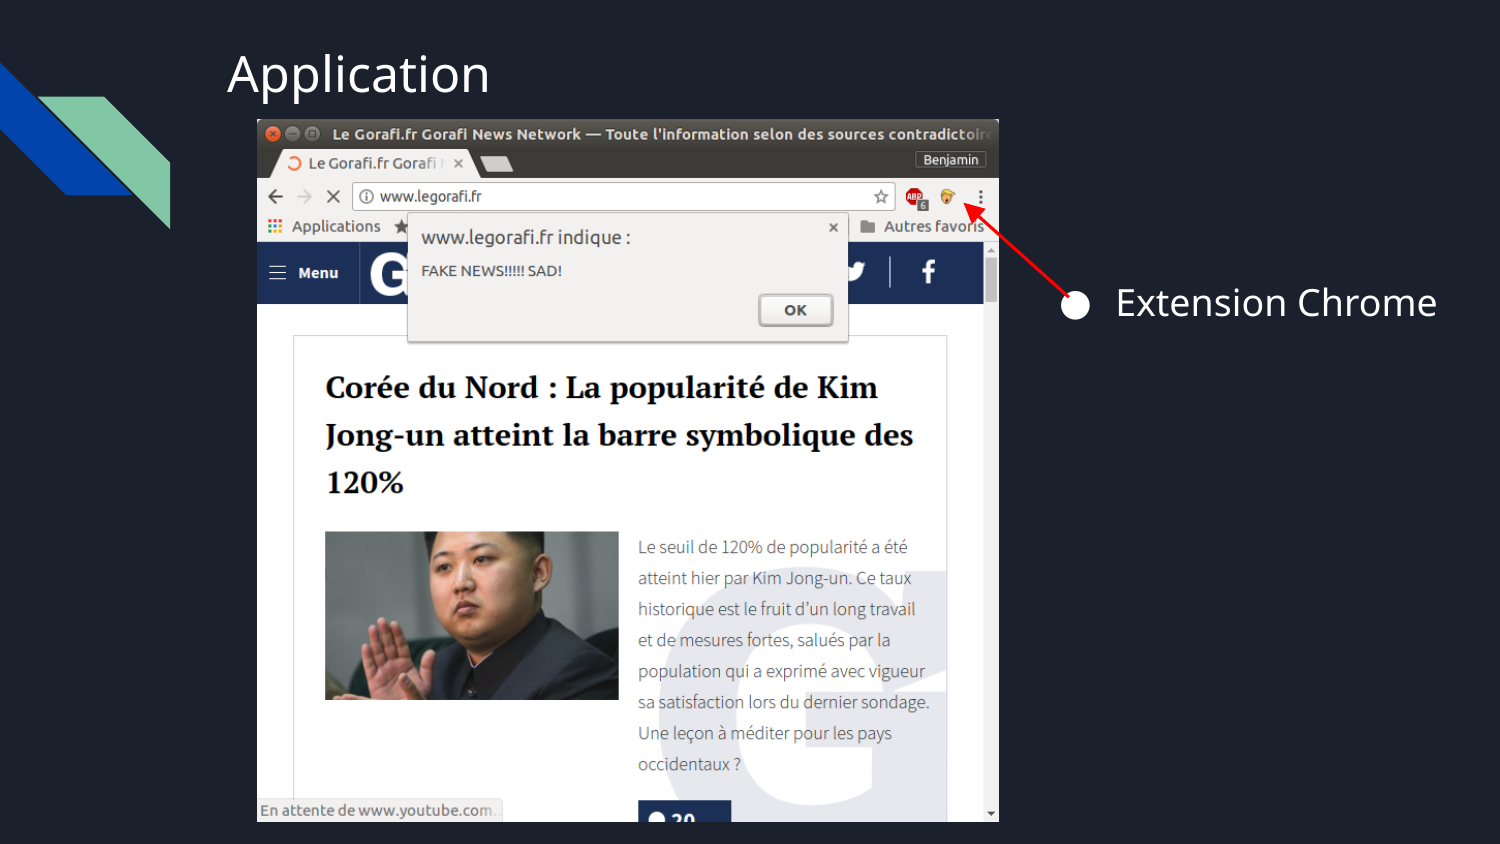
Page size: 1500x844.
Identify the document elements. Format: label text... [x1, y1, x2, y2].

picture [257, 119, 999, 823]
title Application [212, 27, 1368, 177]
list Extension Chrome [1004, 257, 1500, 735]
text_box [963, 202, 1070, 298]
